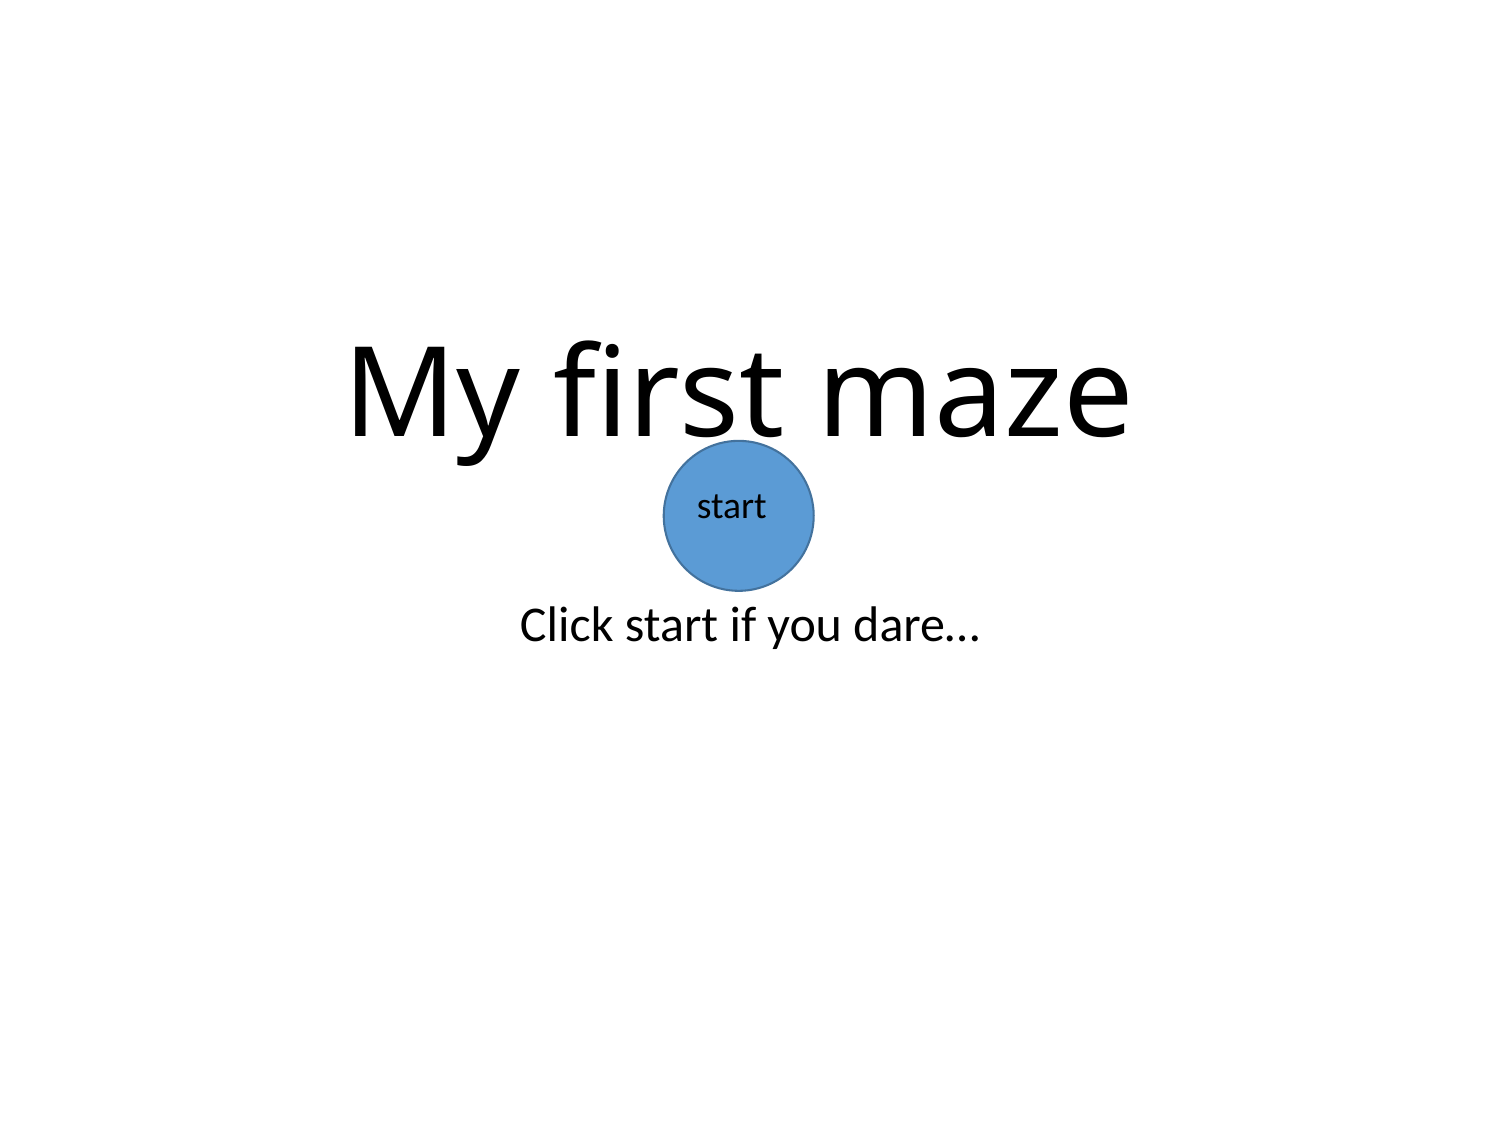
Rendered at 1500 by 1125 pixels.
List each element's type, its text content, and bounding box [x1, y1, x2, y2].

title My first maze [101, 78, 1377, 471]
text_box [662, 439, 815, 592]
text_box start [682, 473, 796, 534]
subtitle Click start if you dare… [187, 590, 1313, 863]
